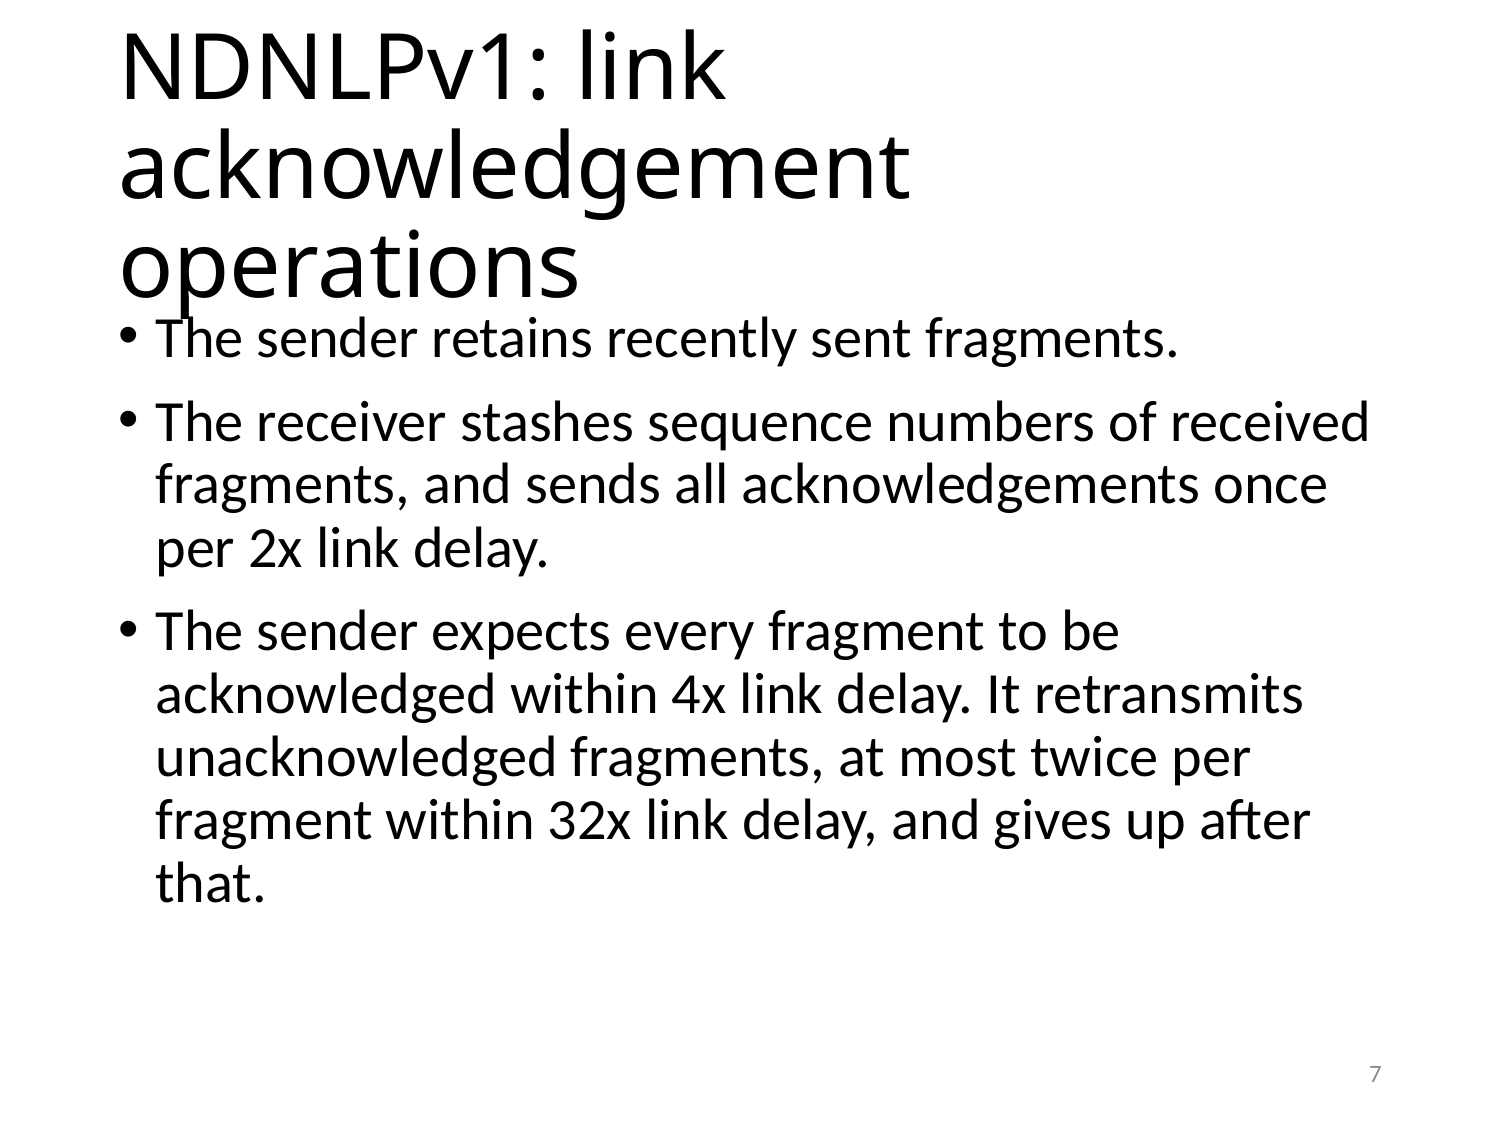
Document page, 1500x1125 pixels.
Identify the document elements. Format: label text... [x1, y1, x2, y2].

list The sender retains recently sent fragments. The receiver stashes sequence numbers of received fragments, and sends all acknowledgements once per 2x link delay. The sender expects every fragment to be acknowledged within 4x link delay. It retransmits unacknowledged fragments, at most twice per fragment within 32x link delay, and gives up after that. [103, 299, 1397, 1014]
title NDNLPv1: link acknowledgement operations [103, 59, 1397, 278]
slide_number 7 [1059, 1042, 1397, 1103]
